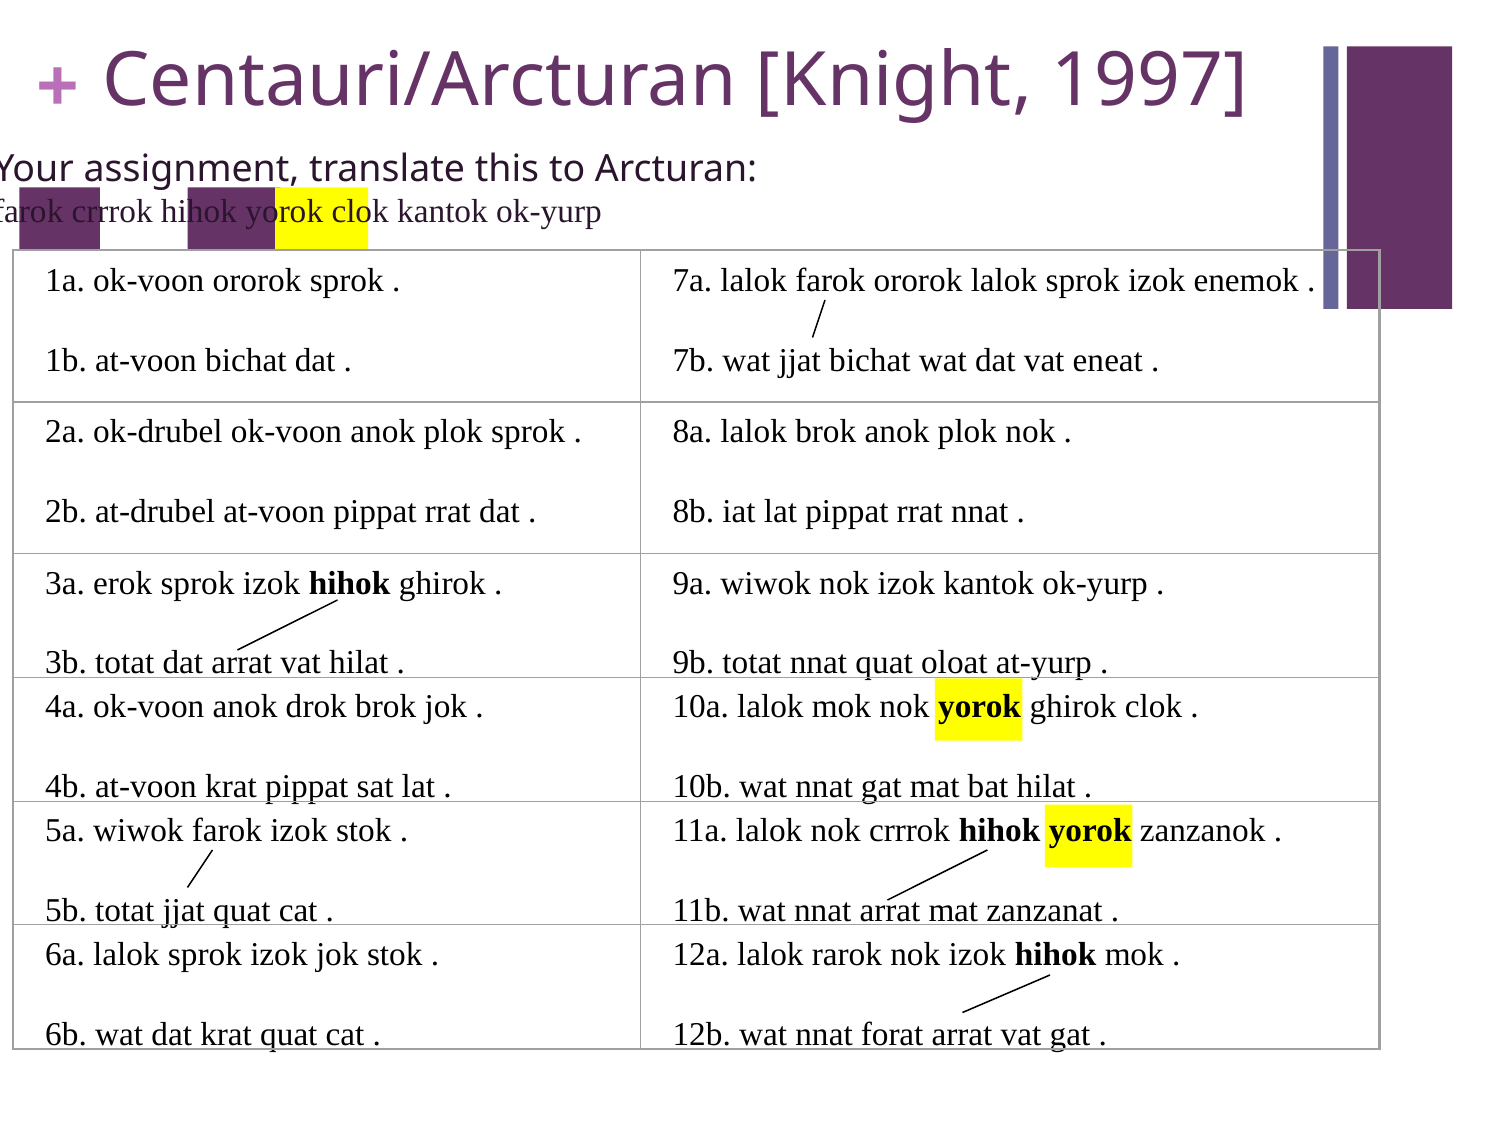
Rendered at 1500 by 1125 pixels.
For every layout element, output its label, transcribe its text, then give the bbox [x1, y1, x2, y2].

text_box [187, 237, 275, 246]
text_box [19, 237, 100, 246]
text_box Your assignment, translate this to Arcturan: farok crrrok hihok yorok clok kantok ok-yurp [0, 136, 812, 237]
title Centauri/Arcturan [Knight, 1997] [87, 22, 1475, 161]
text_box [11, 249, 1381, 1050]
text_box [275, 237, 369, 246]
